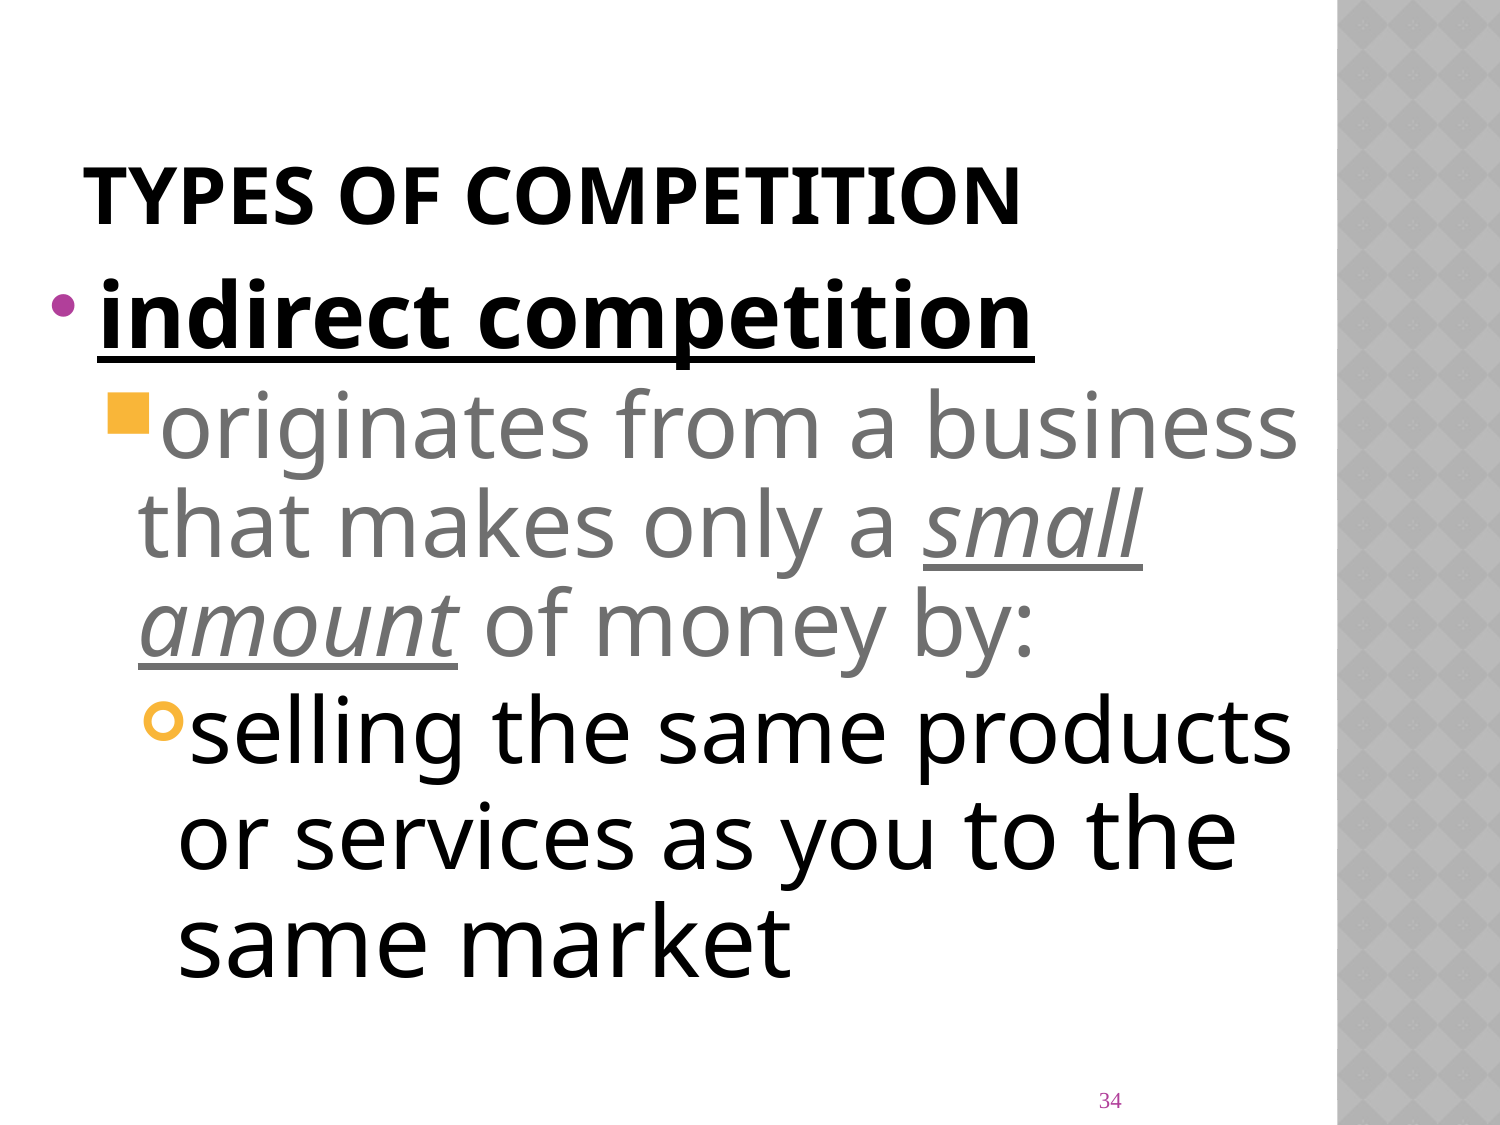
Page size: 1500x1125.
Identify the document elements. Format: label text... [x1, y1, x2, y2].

slide_number 34 [1025, 1075, 1122, 1113]
title Types of Competition [75, 52, 1263, 240]
list indirect competition originates from a business that makes only a small amount of money by: selling the same products or services as you to the same market [37, 262, 1325, 1050]
